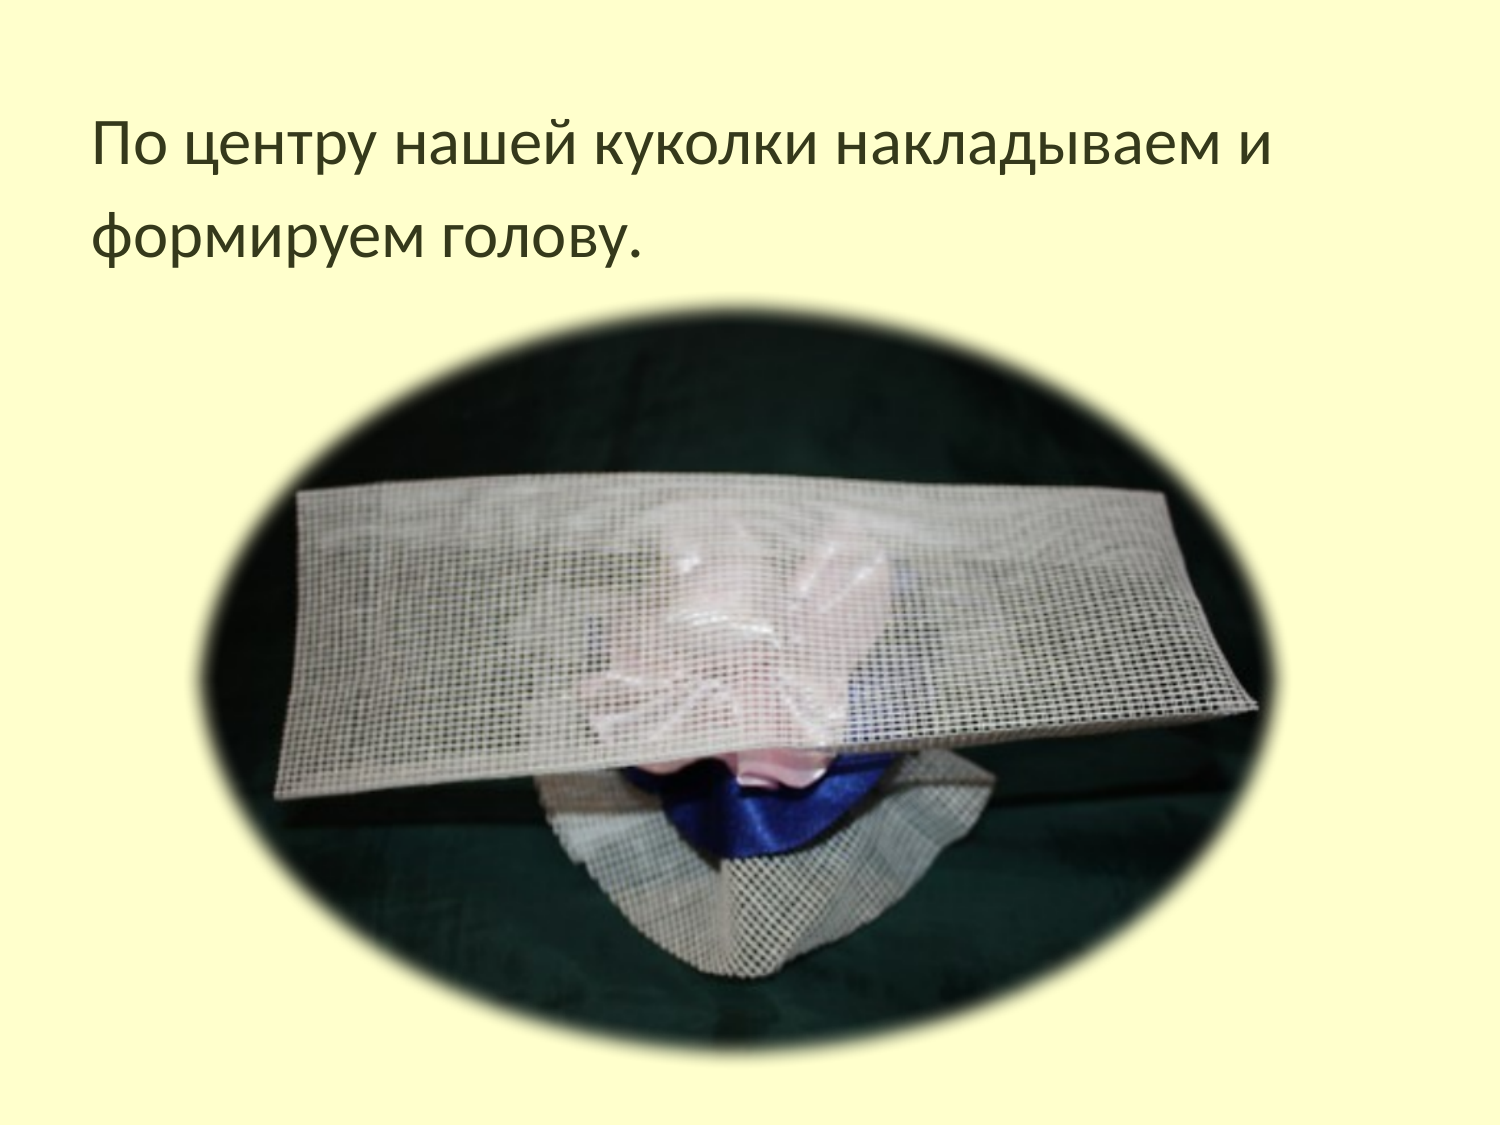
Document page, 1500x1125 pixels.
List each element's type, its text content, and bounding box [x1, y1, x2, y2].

picture [182, 290, 1294, 1070]
list По центру нашей куколки накладываем и формируем голову. [76, 90, 1427, 833]
